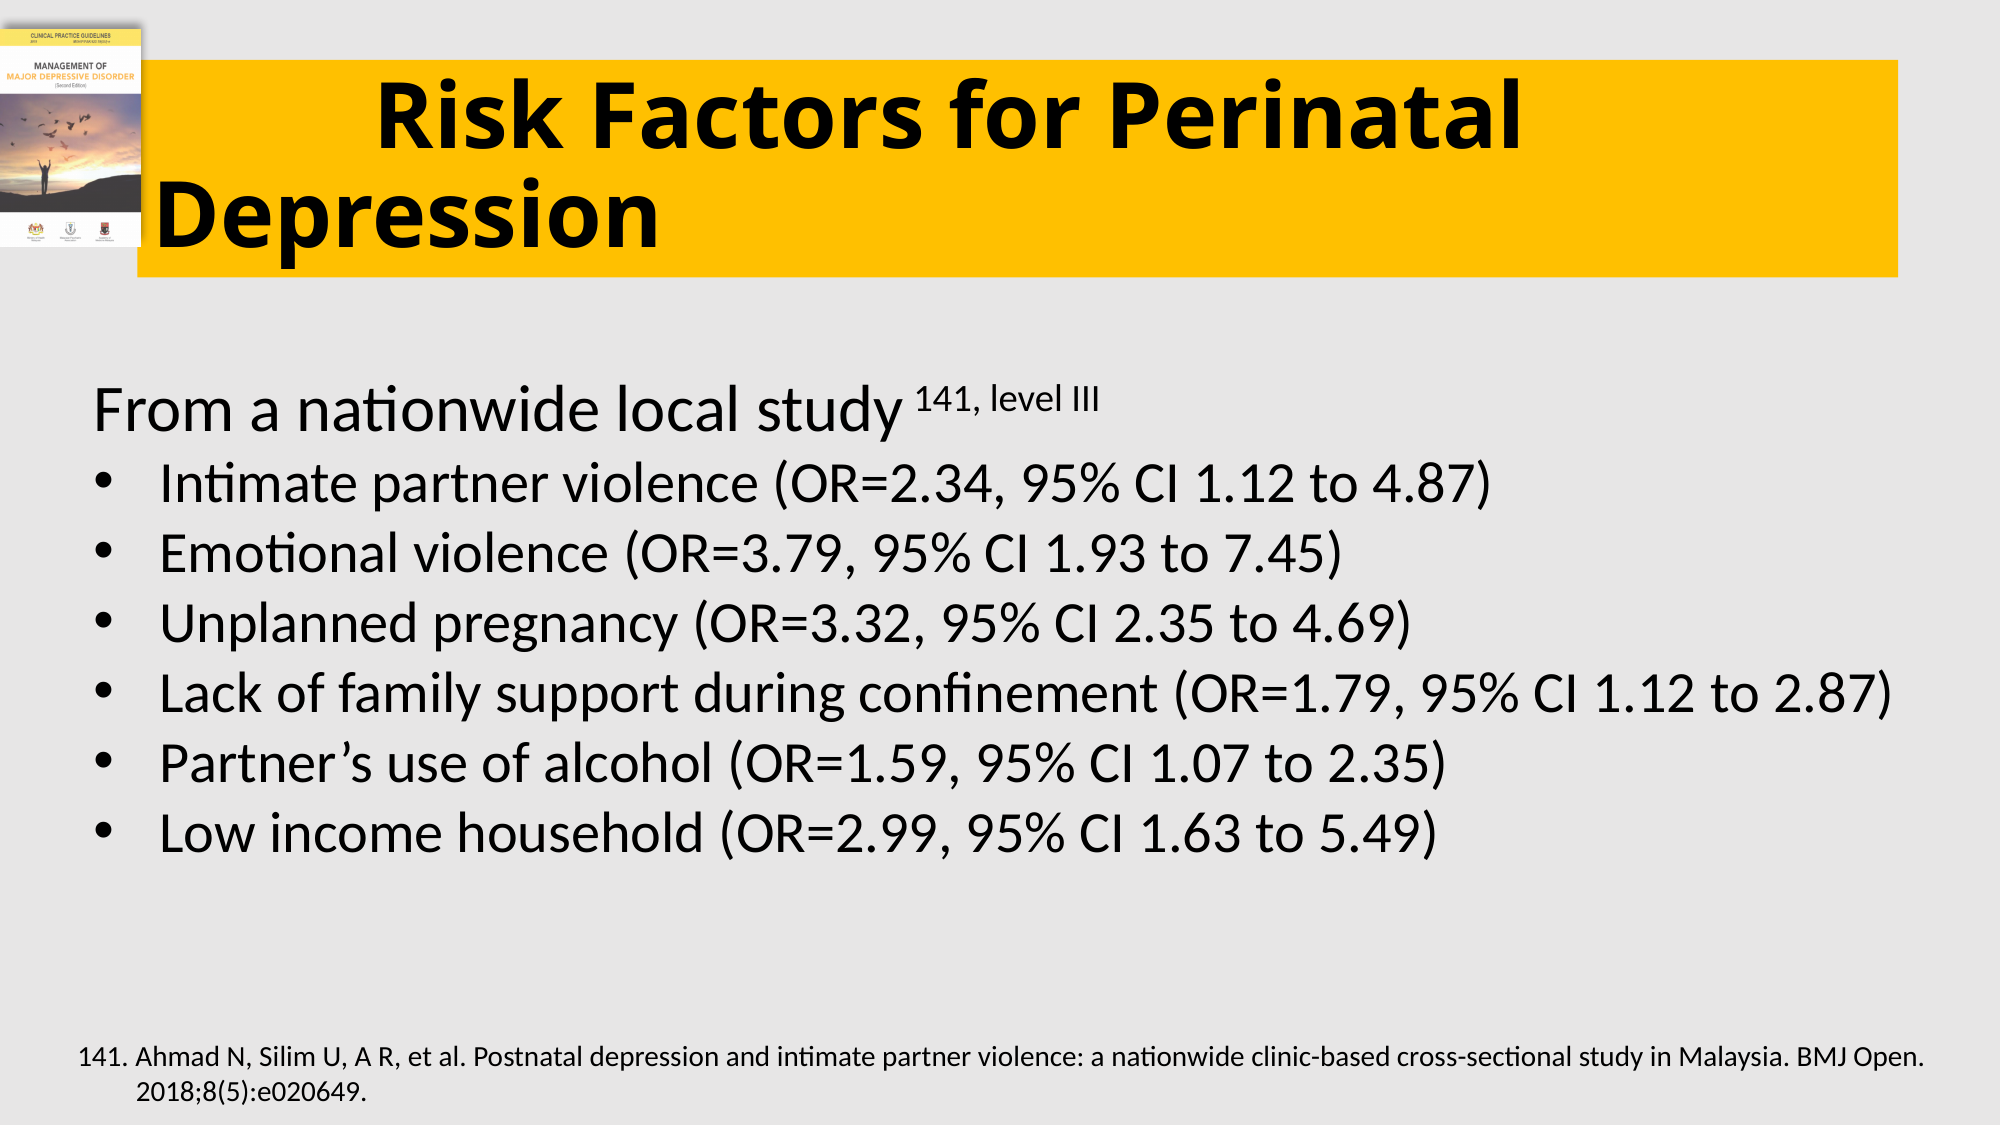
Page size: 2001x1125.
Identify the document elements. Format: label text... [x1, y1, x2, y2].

picture [0, 29, 141, 247]
title Risk Factors for Perinatal Depression [137, 59, 1899, 278]
text_box 141. Ahmad N, Silim U, A R, et al. Postnatal depression and intimate partner violence: a nationwide clinic-based cross-sectional study in Malaysia. BMJ Open. 2018;8(5):e020649. [62, 1029, 2000, 1115]
text_box From a nationwide local study 141, level III Intimate partner violence (OR=2.34, 95% CI 1.12 to 4.87) Emotional violence (OR=3.79, 95% CI 1.93 to 7.45) Unplanned pregnancy (OR=3.32, 95% CI 2.35 to 4.69) Lack of family support during confinement (OR=1.79, 95% CI 1.12 to 2.87) Partner’s use of alcohol (OR=1.59, 95% CI 1.07 to 2.35) Low income household (OR=2.99, 95% CI 1.63 to 5.49) [78, 357, 1941, 917]
